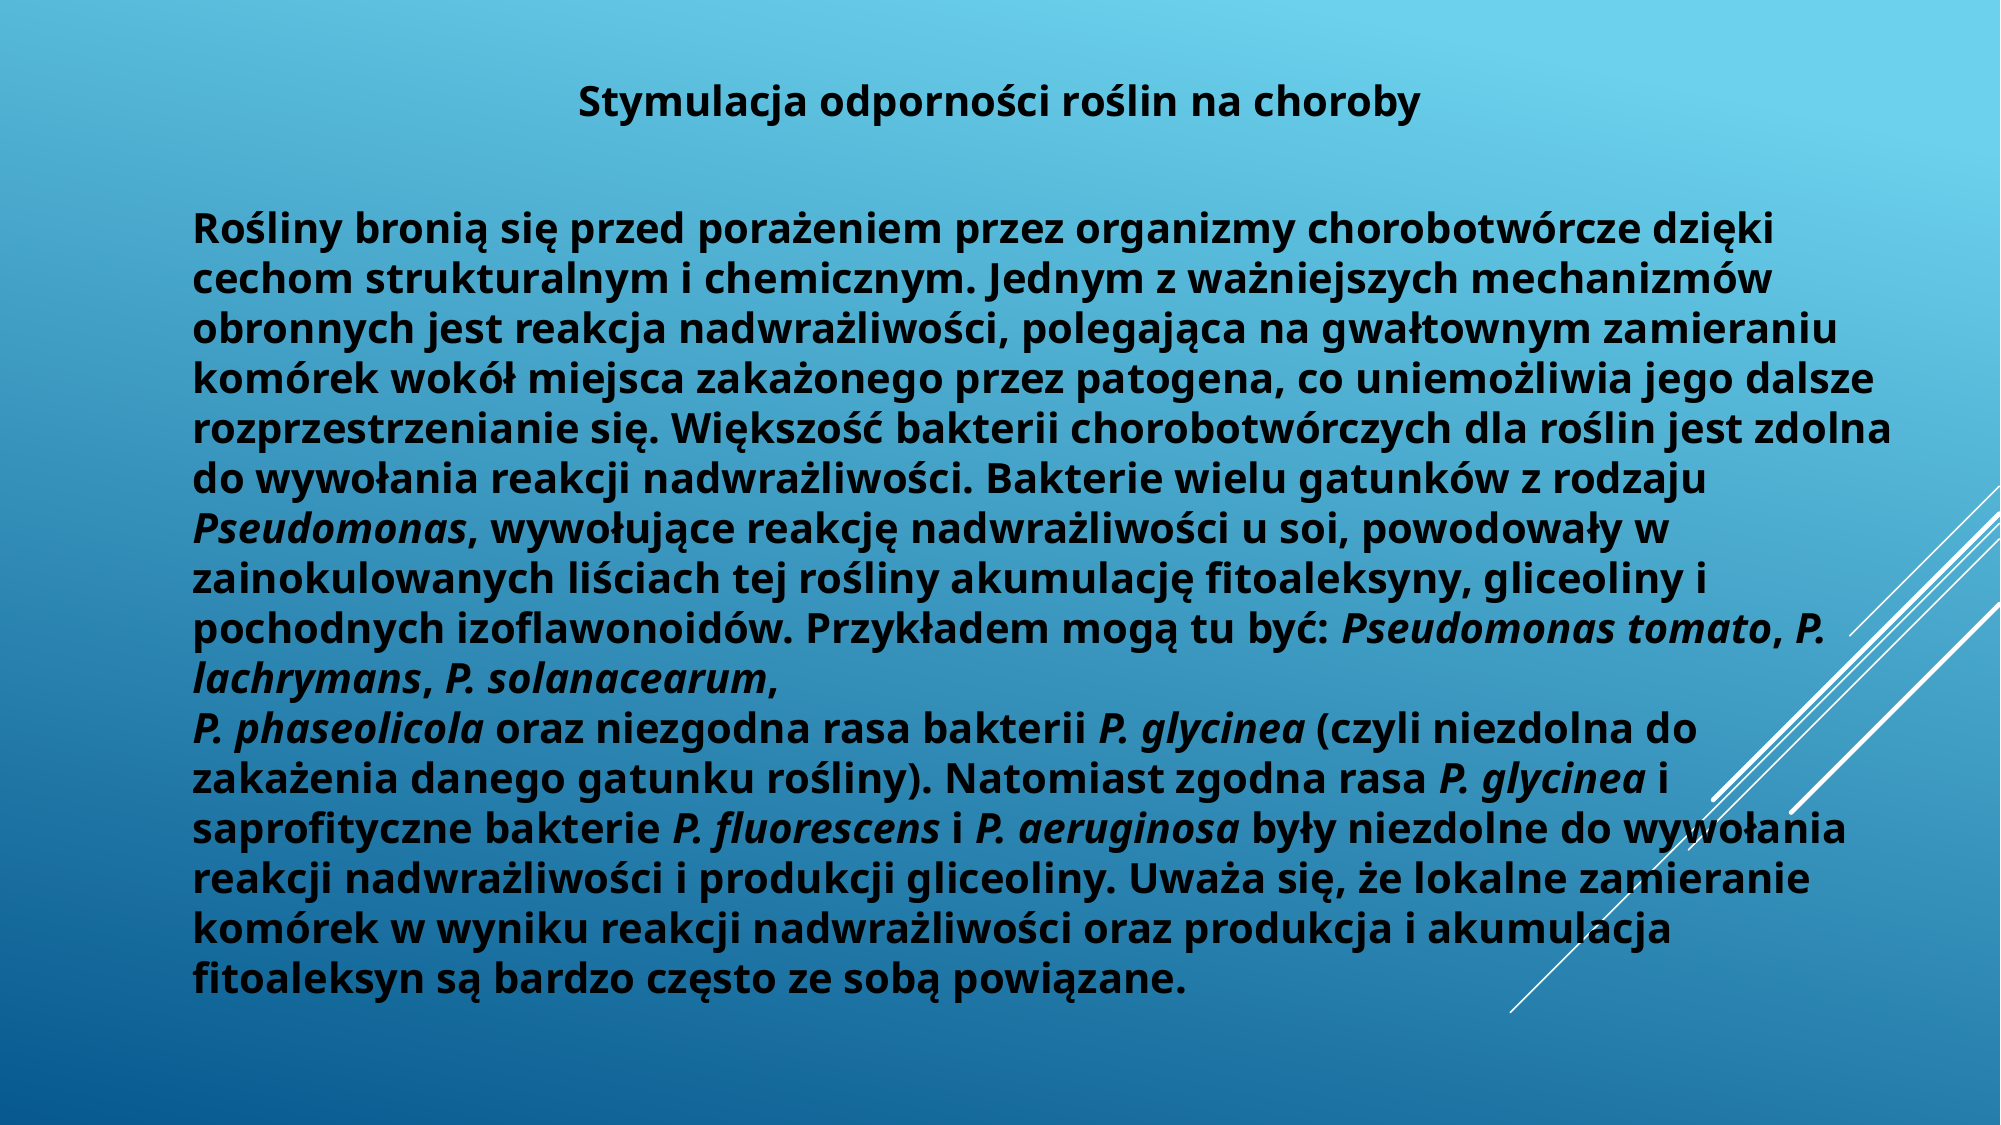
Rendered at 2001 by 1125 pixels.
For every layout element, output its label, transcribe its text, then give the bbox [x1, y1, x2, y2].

text_box Rośliny bronią się przed porażeniem przez organizmy chorobotwórcze dzięki cechom strukturalnym i chemicznym. Jednym z ważniejszych mechanizmów obronnych jest reakcja nadwrażliwości, polegająca na gwałtownym zamieraniu komórek wokół miejsca zakażonego przez patogena, co uniemożliwia jego dalsze rozprzestrzenianie się. Większość bakterii chorobotwórczych dla roślin jest zdolna do wywołania reakcji nadwrażliwości. Bakterie wielu gatunków z rodzaju Pseudomonas, wywołujące reakcję nadwrażliwości u soi, powodowały w zainokulowanych liściach tej rośliny akumulację fitoaleksyny, gliceoliny i pochodnych izoflawonoidów. Przykładem mogą tu być: Pseudomonas tomato, P. lachrymans, P. solanacearum, P. phaseolicola oraz niezgodna rasa bakterii P. glycinea (czyli niezdolna do zakażenia danego gatunku rośliny). Natomiast zgodna rasa P. glycinea i saprofityczne bakterie P. fluorescens i P. aeruginosa były niezdolne do wywołania reakcji nadwrażliwości i produkcji gliceoliny. Uważa się, że lokalne zamieranie komórek w wyniku reakcji nadwrażliwości oraz produkcja i akumulacja fitoaleksyn są bardzo często ze sobą powiązane. [177, 194, 1931, 1010]
text_box Stymulacja odporności roślin na choroby [563, 67, 1437, 133]
